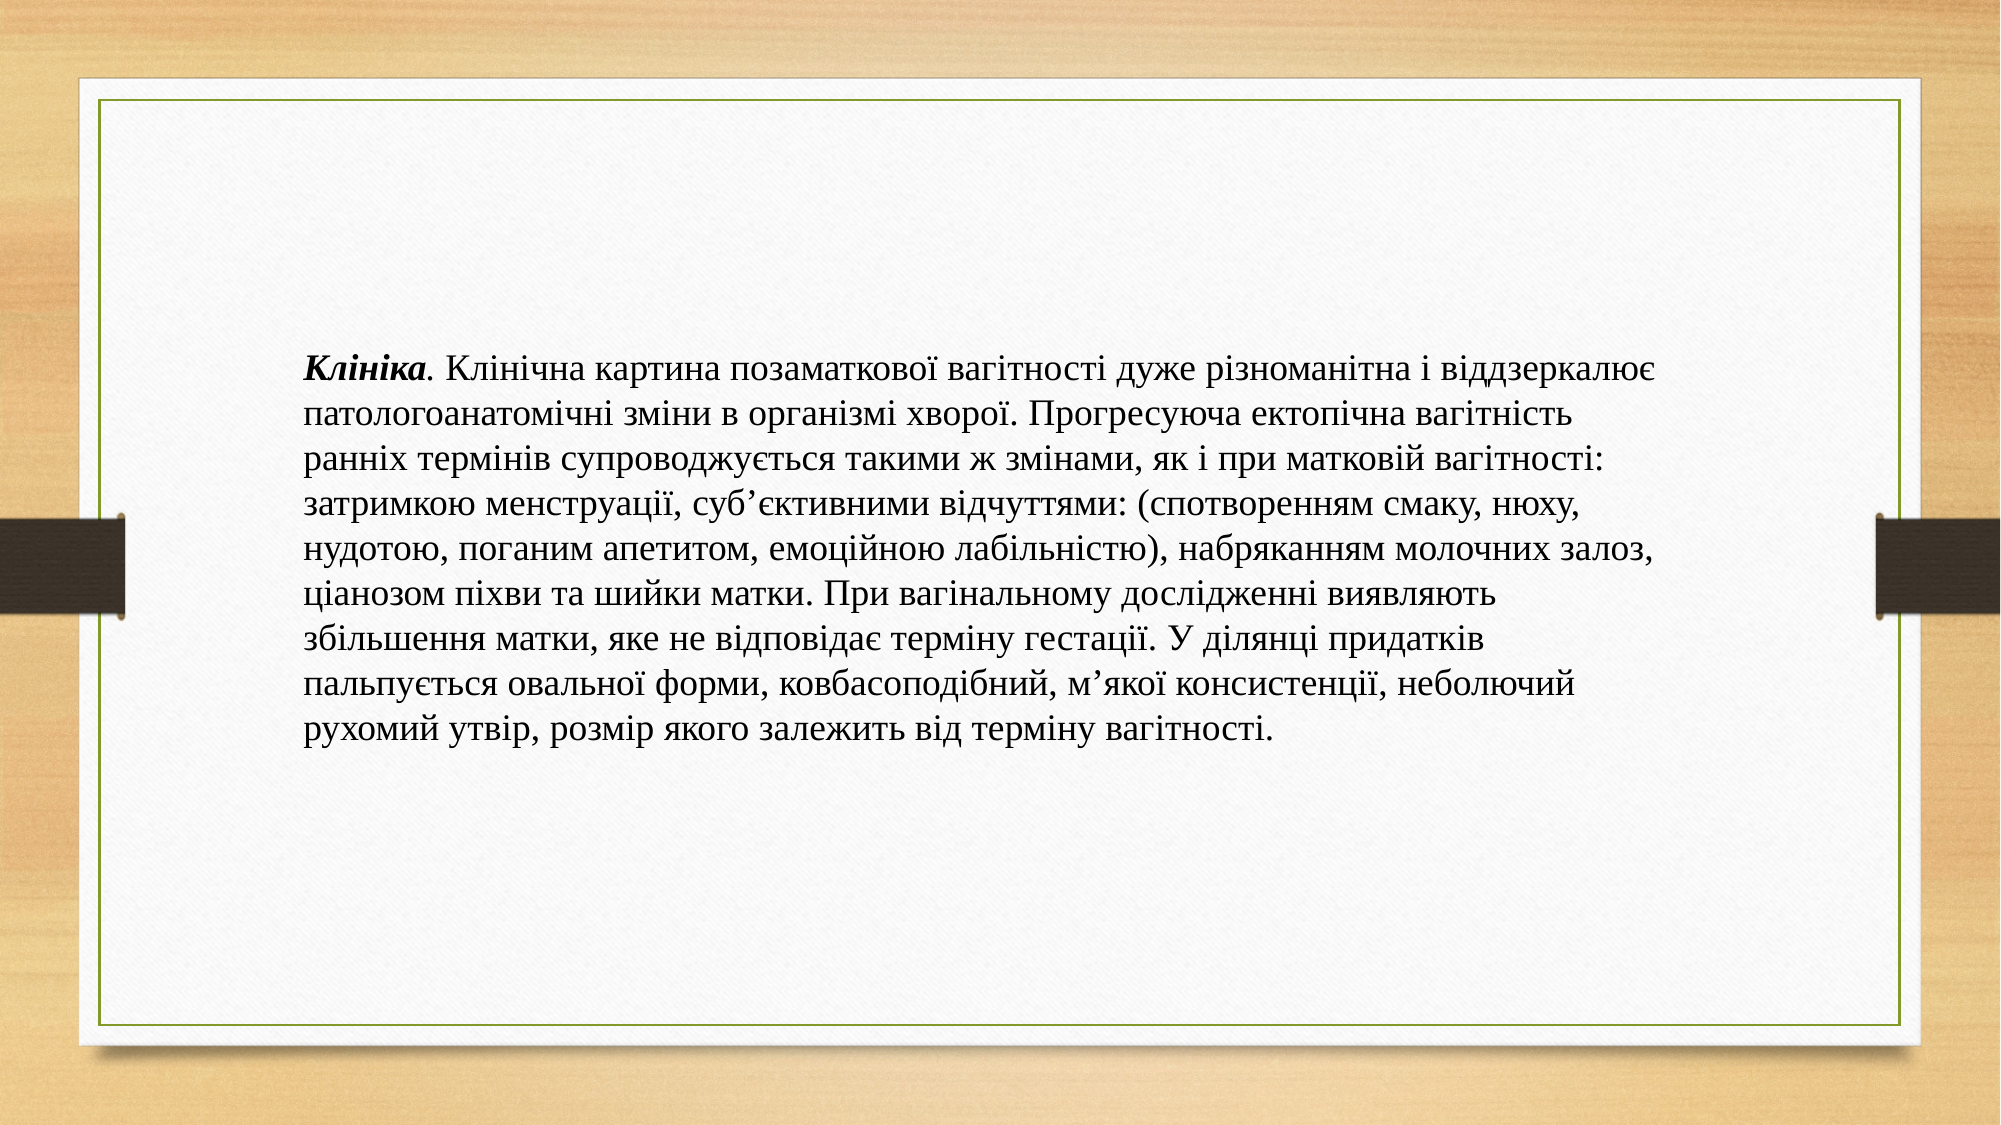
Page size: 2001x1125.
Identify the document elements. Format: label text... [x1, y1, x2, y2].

text_box Клініка. Клінічна картина позаматкової вагітності дуже різноманітна і віддзеркалює патологоанатомічні зміни в організмі хворої. Прогресуюча ектопічна вагітність ранніх термінів супроводжується такими ж змінами, як і при матковій вагітності: затримкою менструації, суб’єктивними відчуттями: (спотворенням смаку, нюху, нудотою, поганим апетитом, емоційною лабільністю), набряканням молочних залоз, ціанозом піхви та шийки матки. При вагінальному дослідженні виявляють збільшення матки, яке не відповідає терміну гестації. У ділянці придатків пальпується овальної форми, ковбасоподібний, м’якої консистенції, неболючий рухомий утвір, розмір якого залежить від терміну вагітності. [288, 335, 1702, 755]
picture [0, 0, 2001, 1125]
